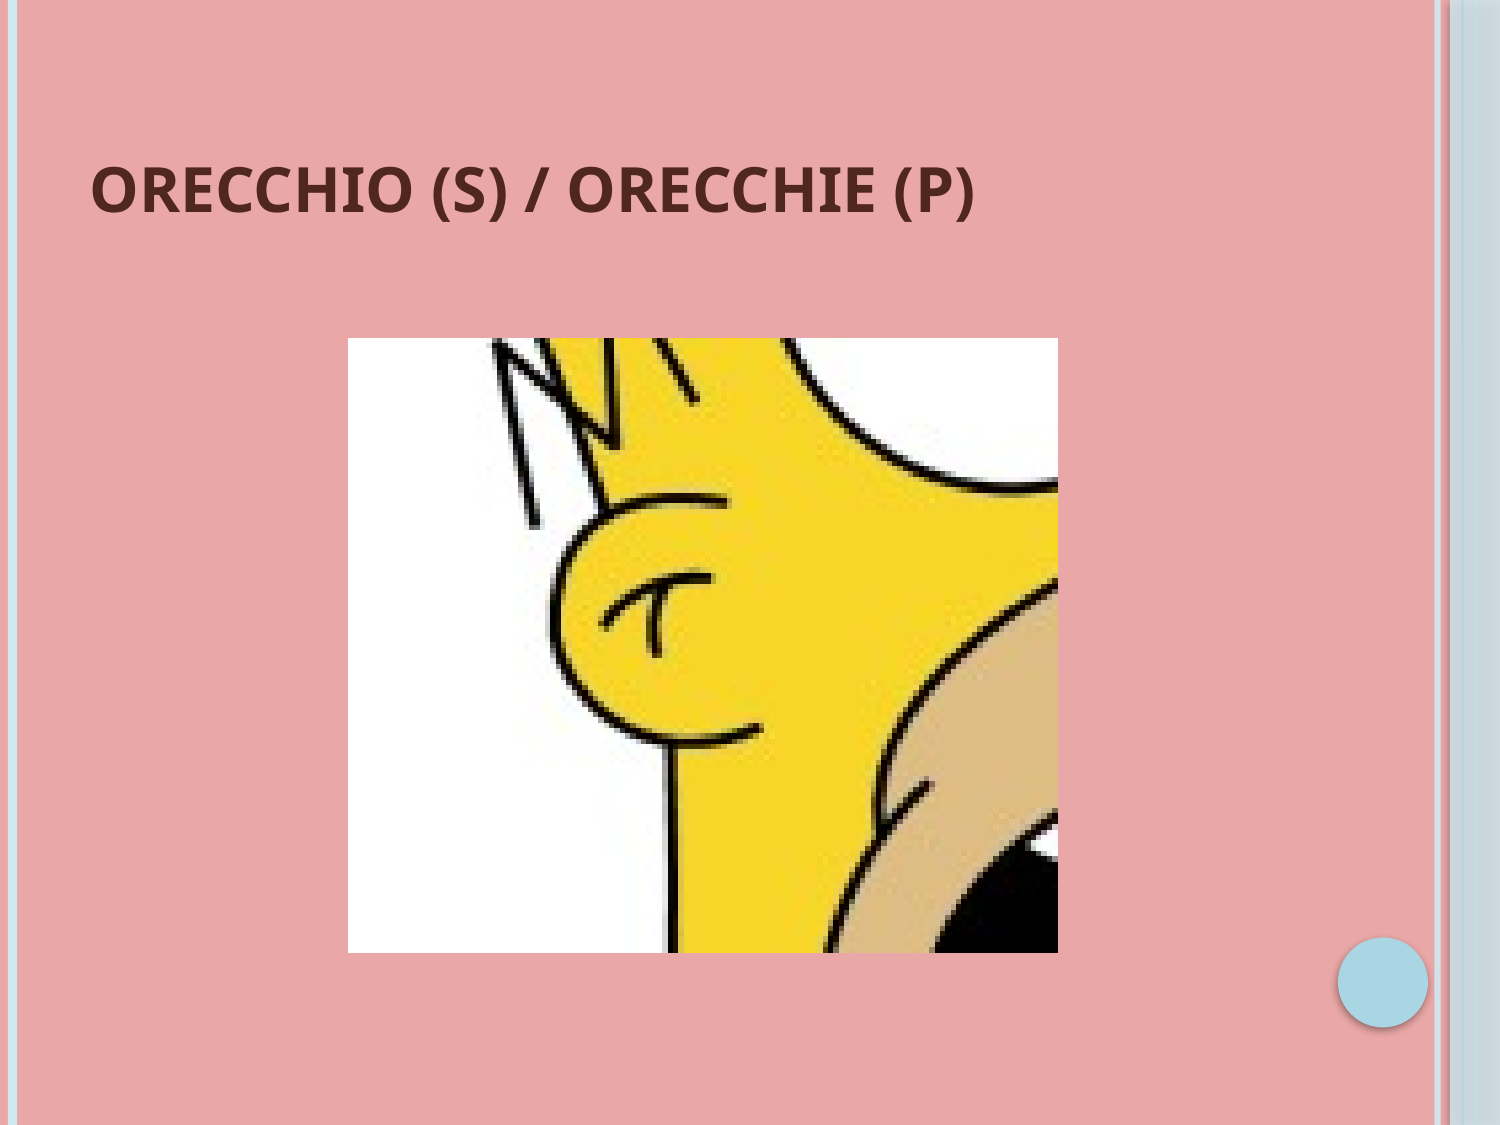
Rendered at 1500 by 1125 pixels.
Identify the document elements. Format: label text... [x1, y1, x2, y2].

title ORECCHIO (S) / ORECCHIE (p) [75, 45, 1300, 233]
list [347, 337, 1058, 953]
